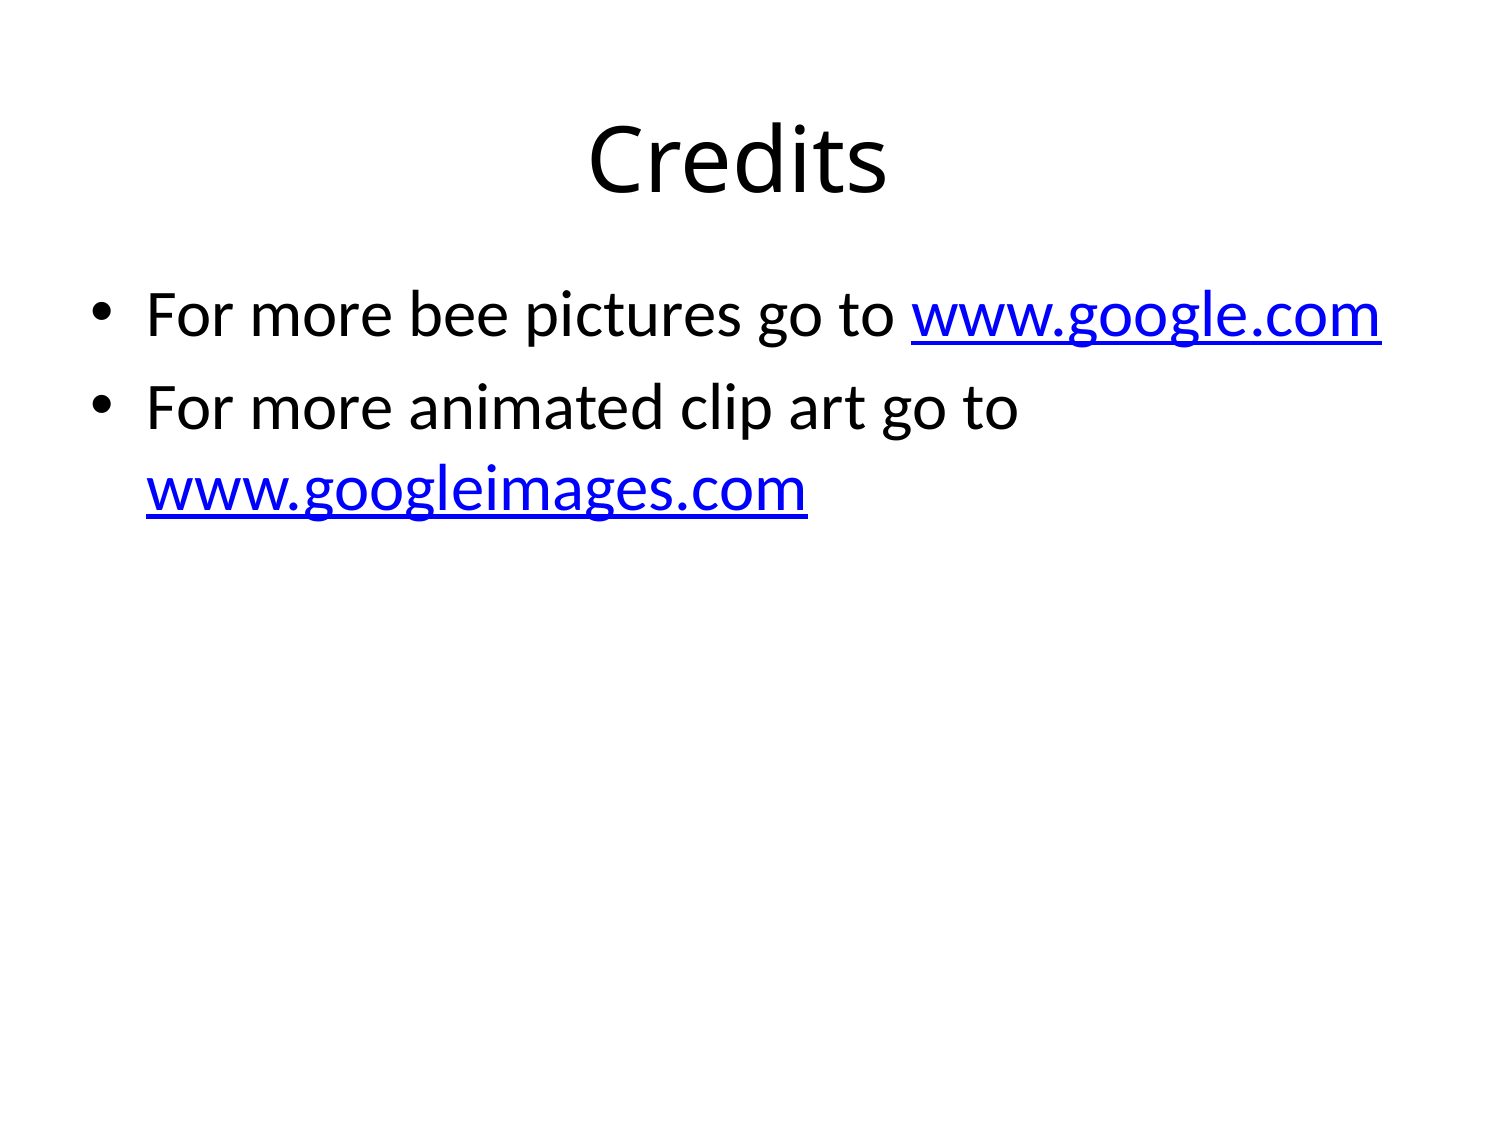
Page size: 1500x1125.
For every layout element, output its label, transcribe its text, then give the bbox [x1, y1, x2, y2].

title Credits [75, 62, 1425, 250]
list For more bee pictures go to www.google.com For more animated clip art go to www.googleimages.com [75, 262, 1425, 1005]
